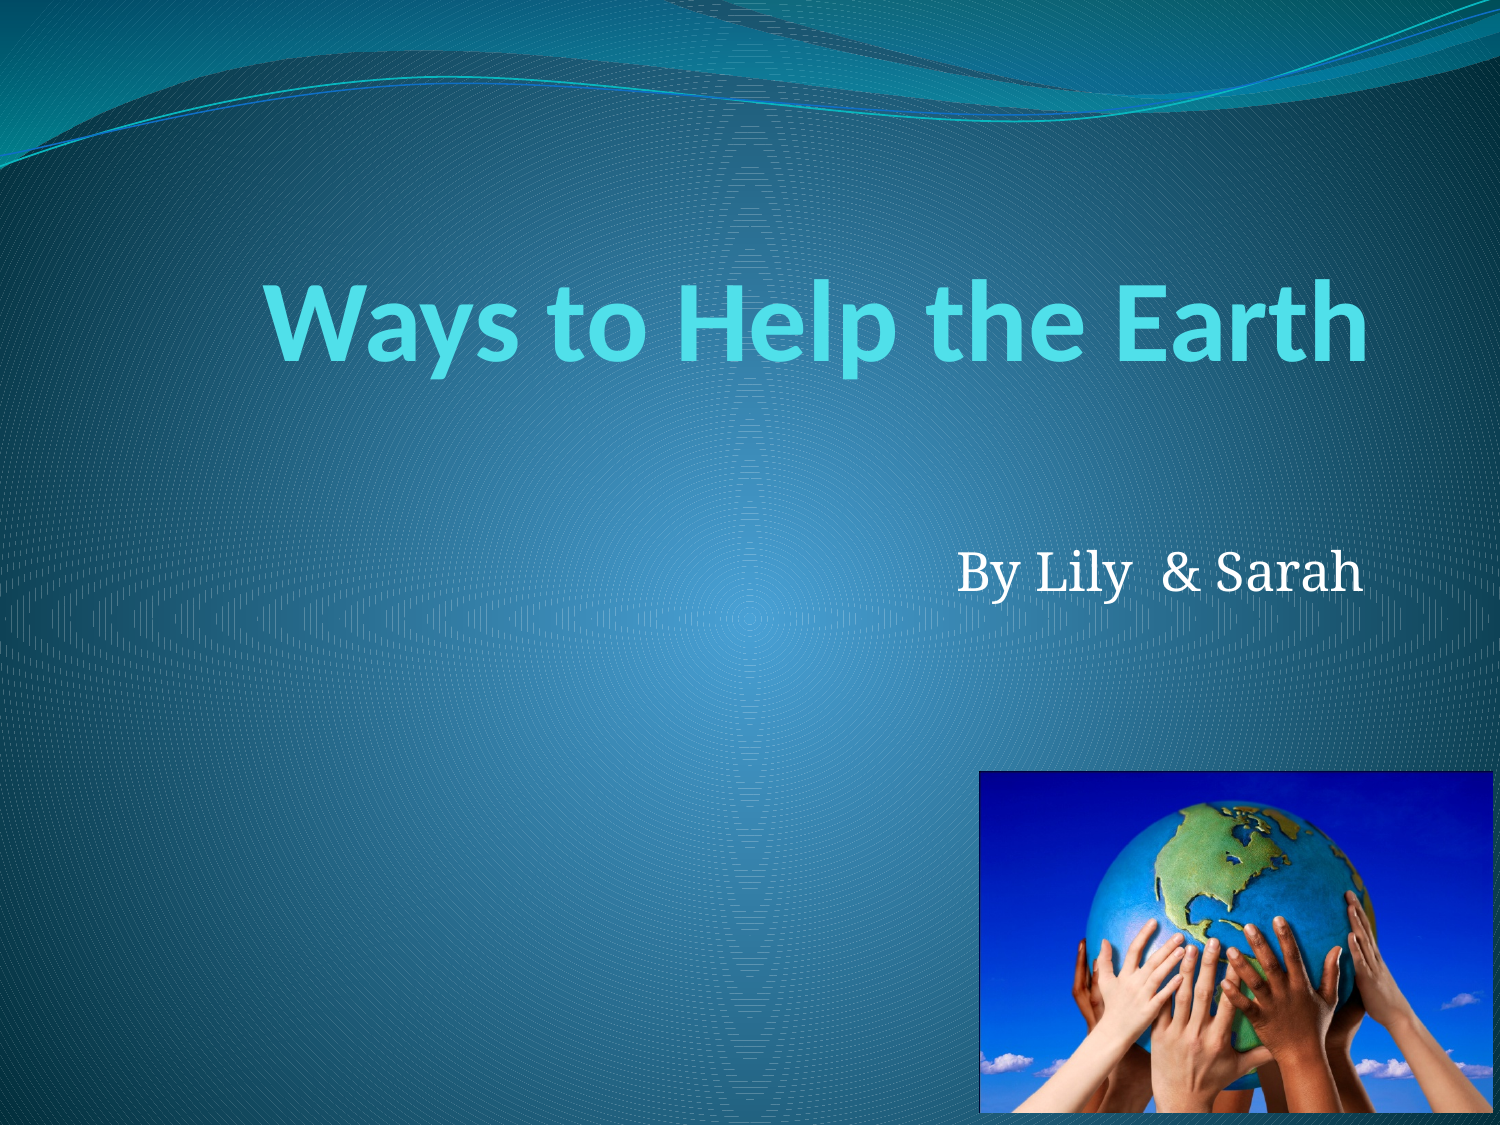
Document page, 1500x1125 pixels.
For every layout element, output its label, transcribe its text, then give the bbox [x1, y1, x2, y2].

title Ways to Help the Earth [87, 224, 1376, 525]
picture [978, 771, 1493, 1113]
subtitle By Lily & Sarah [87, 529, 1376, 818]
